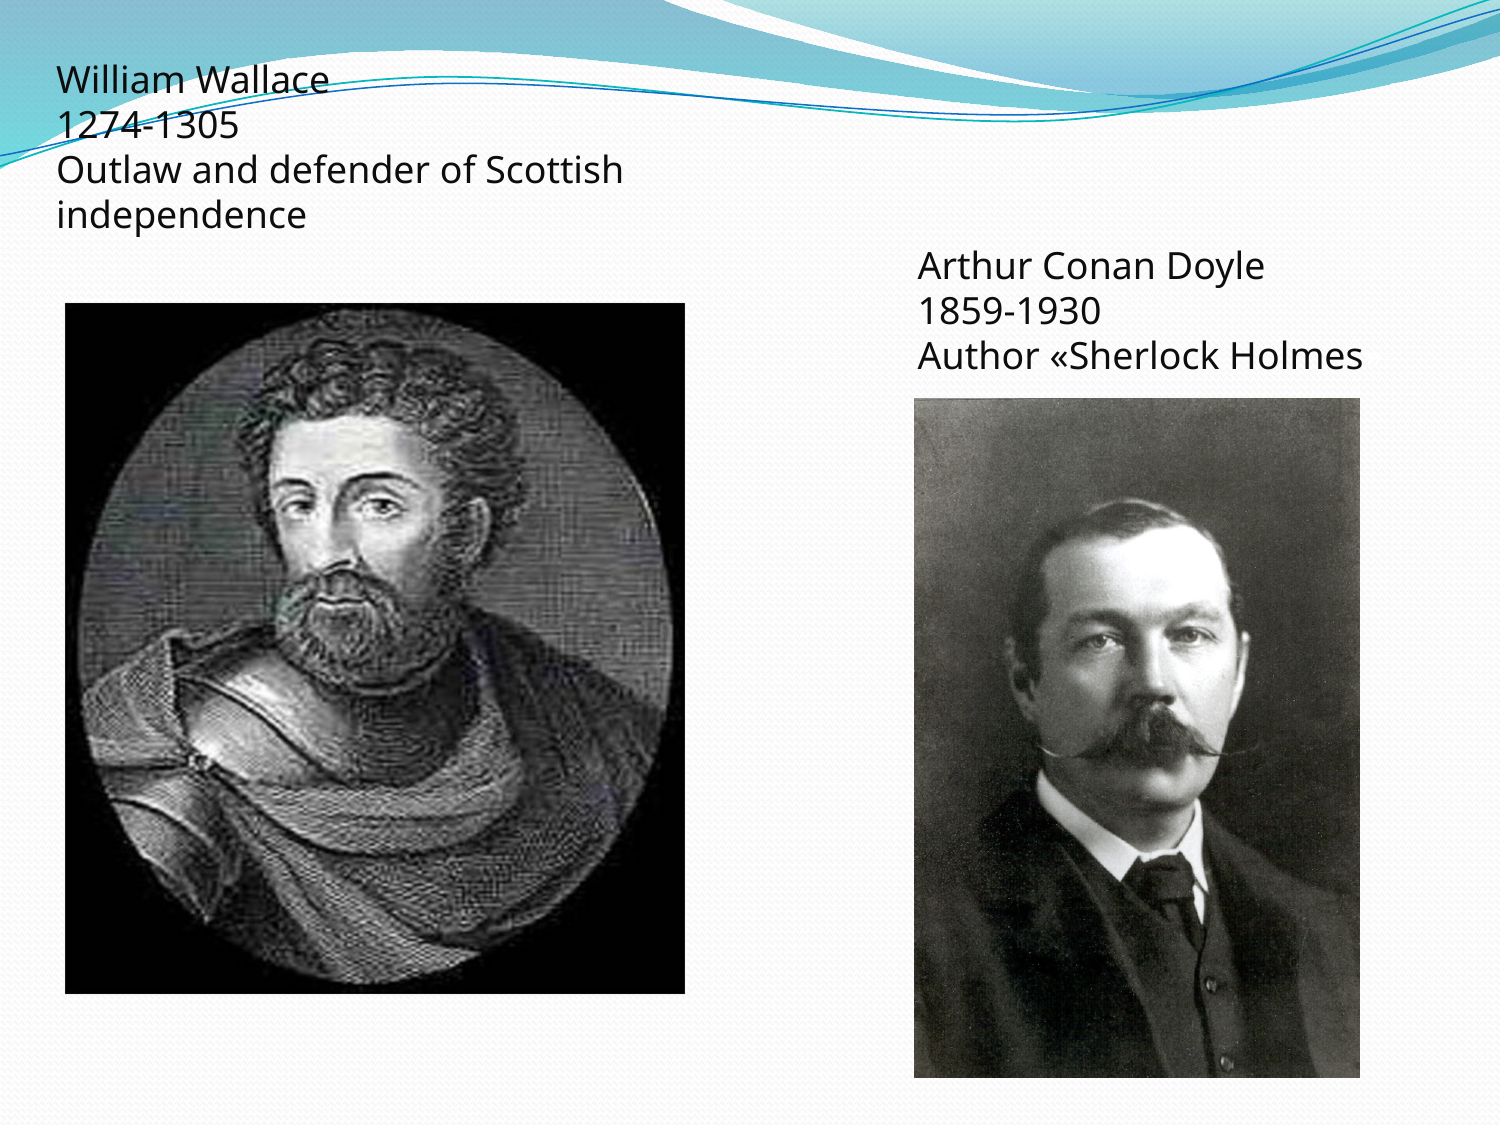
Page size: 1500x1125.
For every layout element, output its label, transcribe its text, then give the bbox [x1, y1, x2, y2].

text_box Arthur Conan Doyle 1859-1930 Author «Sherlock Holmes» [902, 234, 1398, 385]
text_box William Wallace 1274-1305 Outlaw and defender of Scottish independence [41, 49, 792, 244]
picture [64, 302, 687, 996]
picture [913, 398, 1360, 1079]
